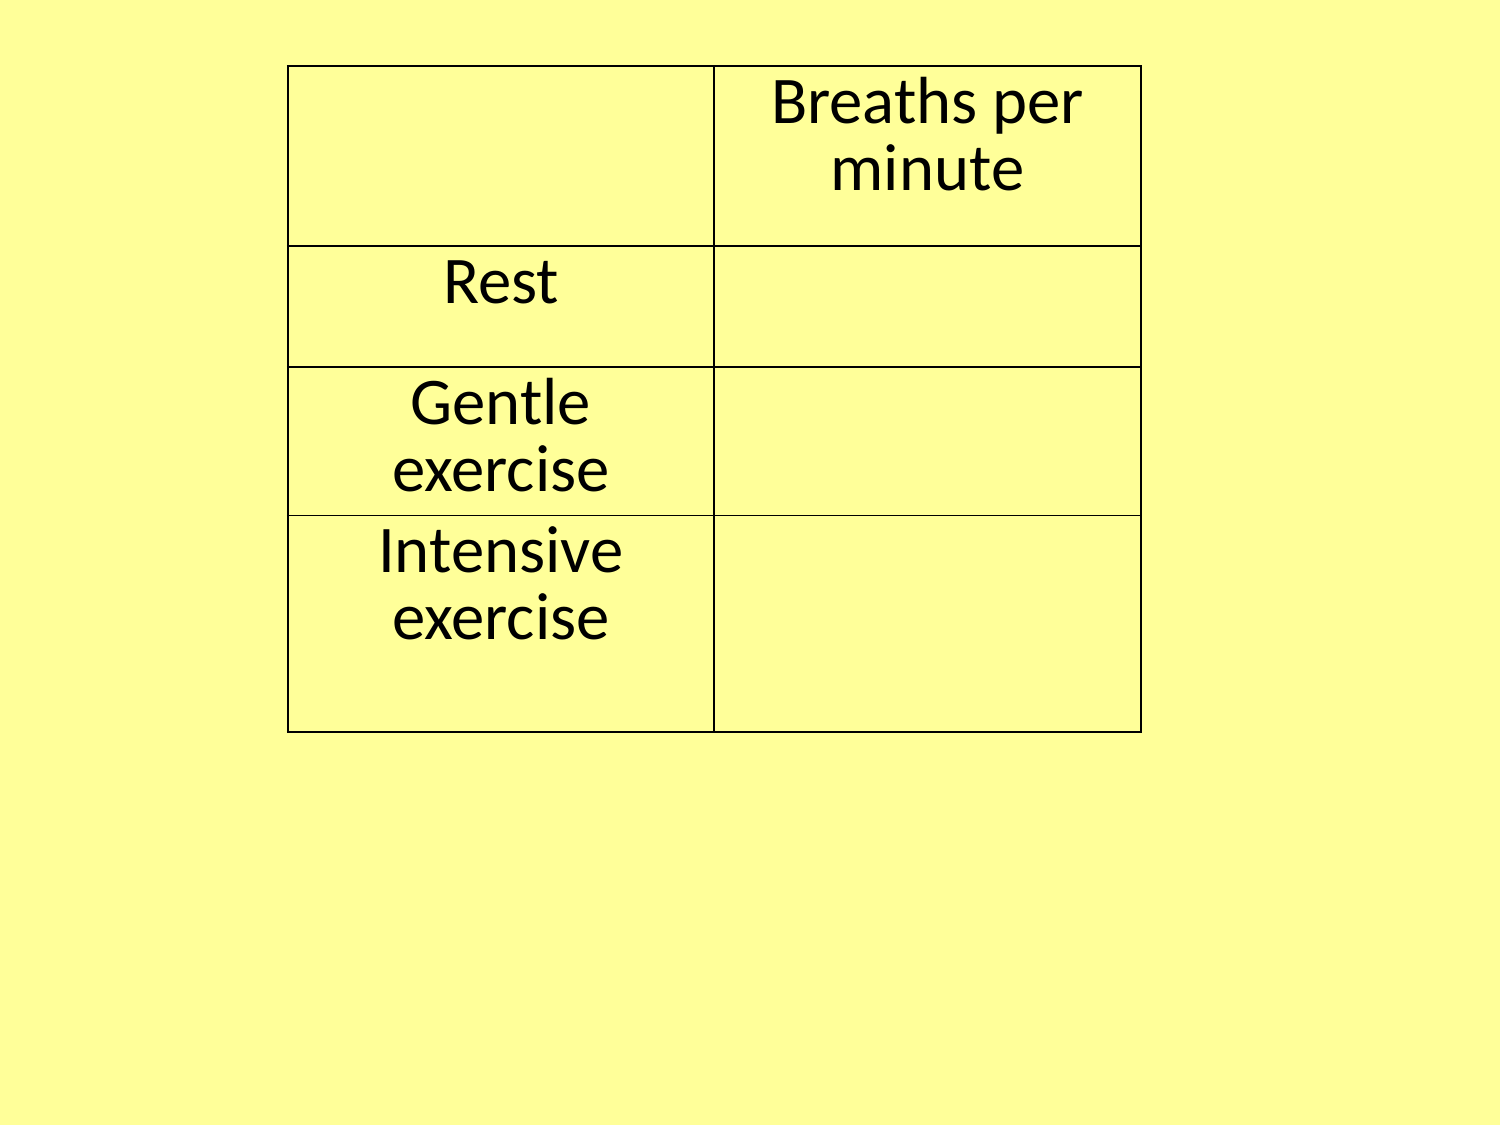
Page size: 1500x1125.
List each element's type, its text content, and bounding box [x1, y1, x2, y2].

table_cell Gentle exercise [289, 368, 713, 515]
table_cell [715, 368, 1140, 515]
table_header Breaths per minute [715, 67, 1140, 245]
table_cell Intensive exercise [289, 516, 713, 731]
table_cell Rest [289, 247, 713, 366]
table_header [289, 67, 713, 245]
table_cell [715, 247, 1140, 366]
table_cell [715, 516, 1140, 731]
